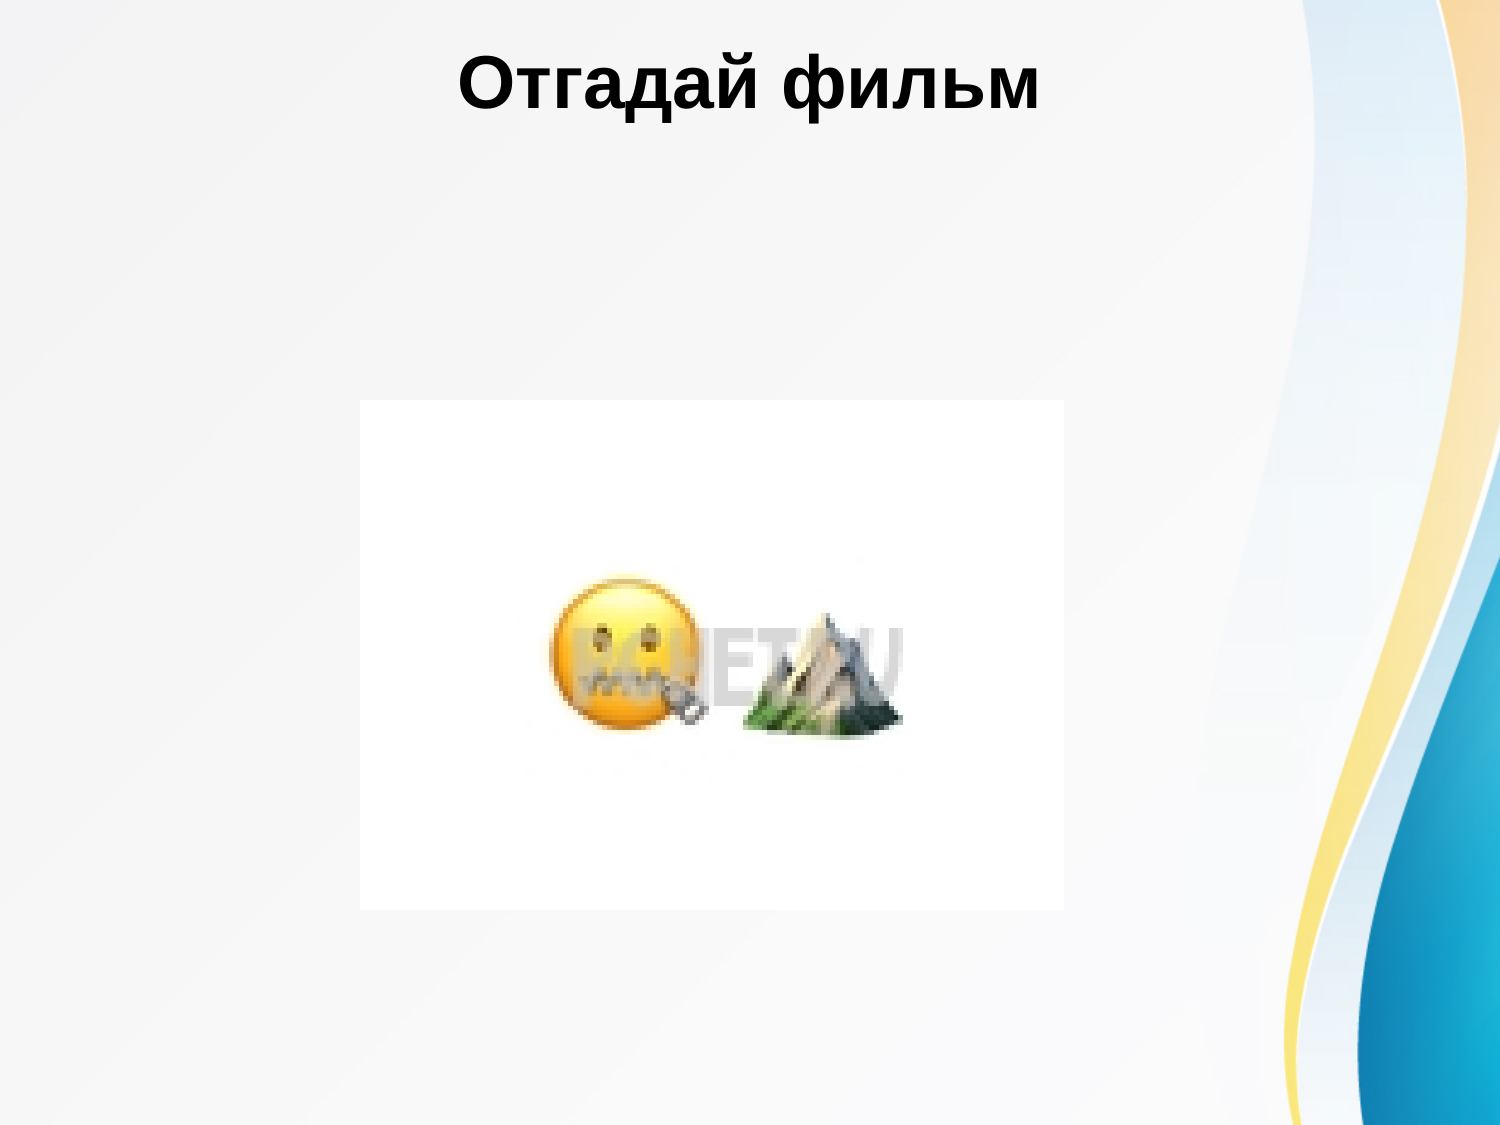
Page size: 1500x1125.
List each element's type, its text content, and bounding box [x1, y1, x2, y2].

picture [0, 0, 1500, 1125]
title Отгадай фильм [74, 30, 1426, 127]
